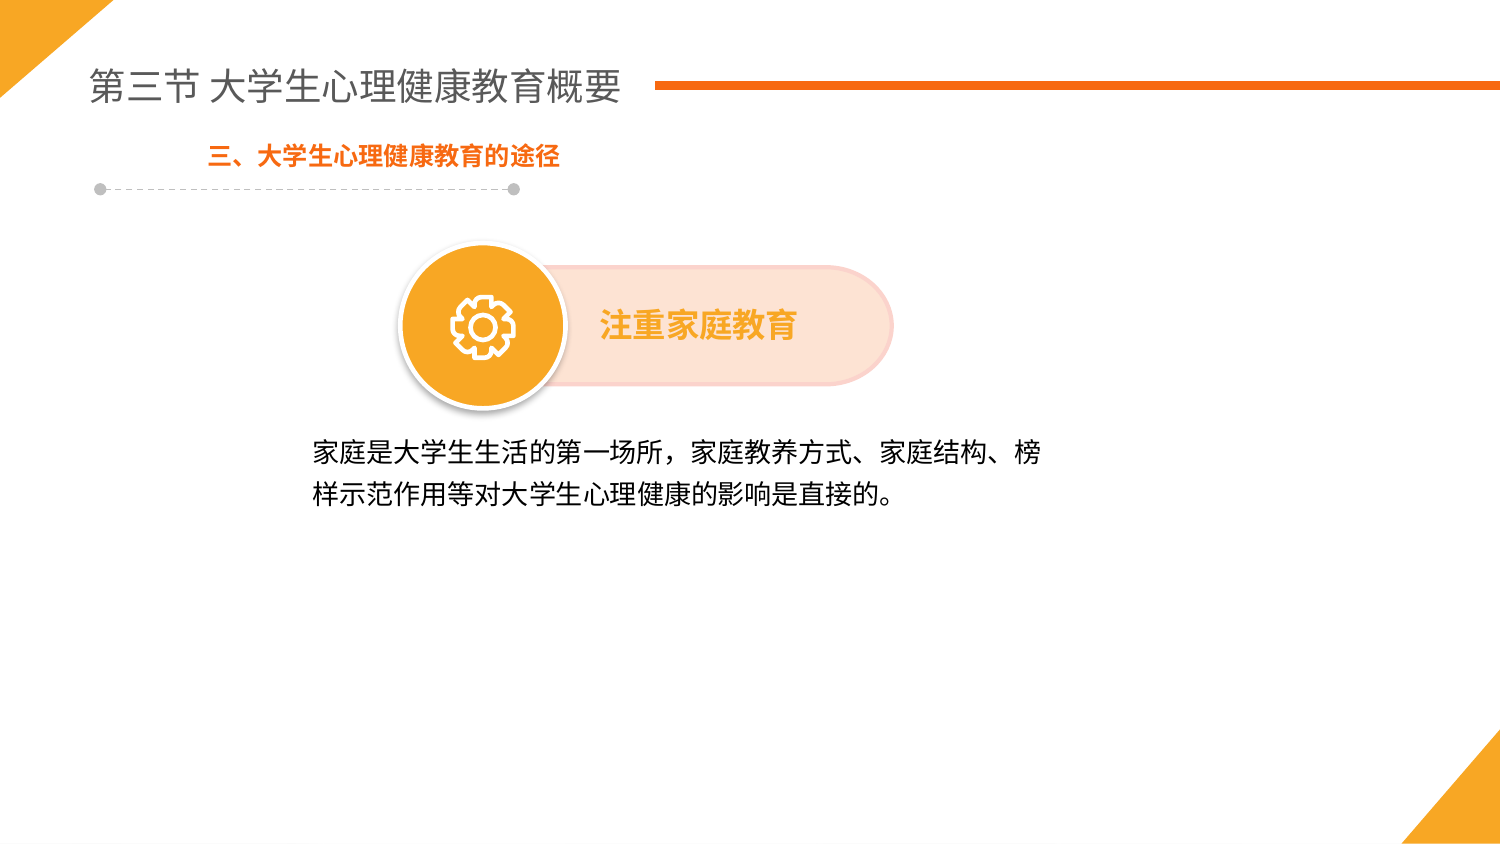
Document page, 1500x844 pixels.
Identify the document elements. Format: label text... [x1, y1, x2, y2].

text_box [1399, 727, 1500, 844]
text_box 三、大学生心理健康教育的途径 [183, 140, 420, 171]
text_box 注重家庭教育 [594, 304, 790, 335]
text_box [569, 265, 894, 387]
text_box [0, 0, 116, 100]
text_box 家庭是大学生生活的第一场所，家庭教养方式、家庭结构、榜样示范作用等对大学生心理健康的影响是直接的。 [312, 426, 1069, 564]
text_box 第三节 大学生心理健康教育概要 [88, 54, 774, 117]
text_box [399, 242, 566, 409]
